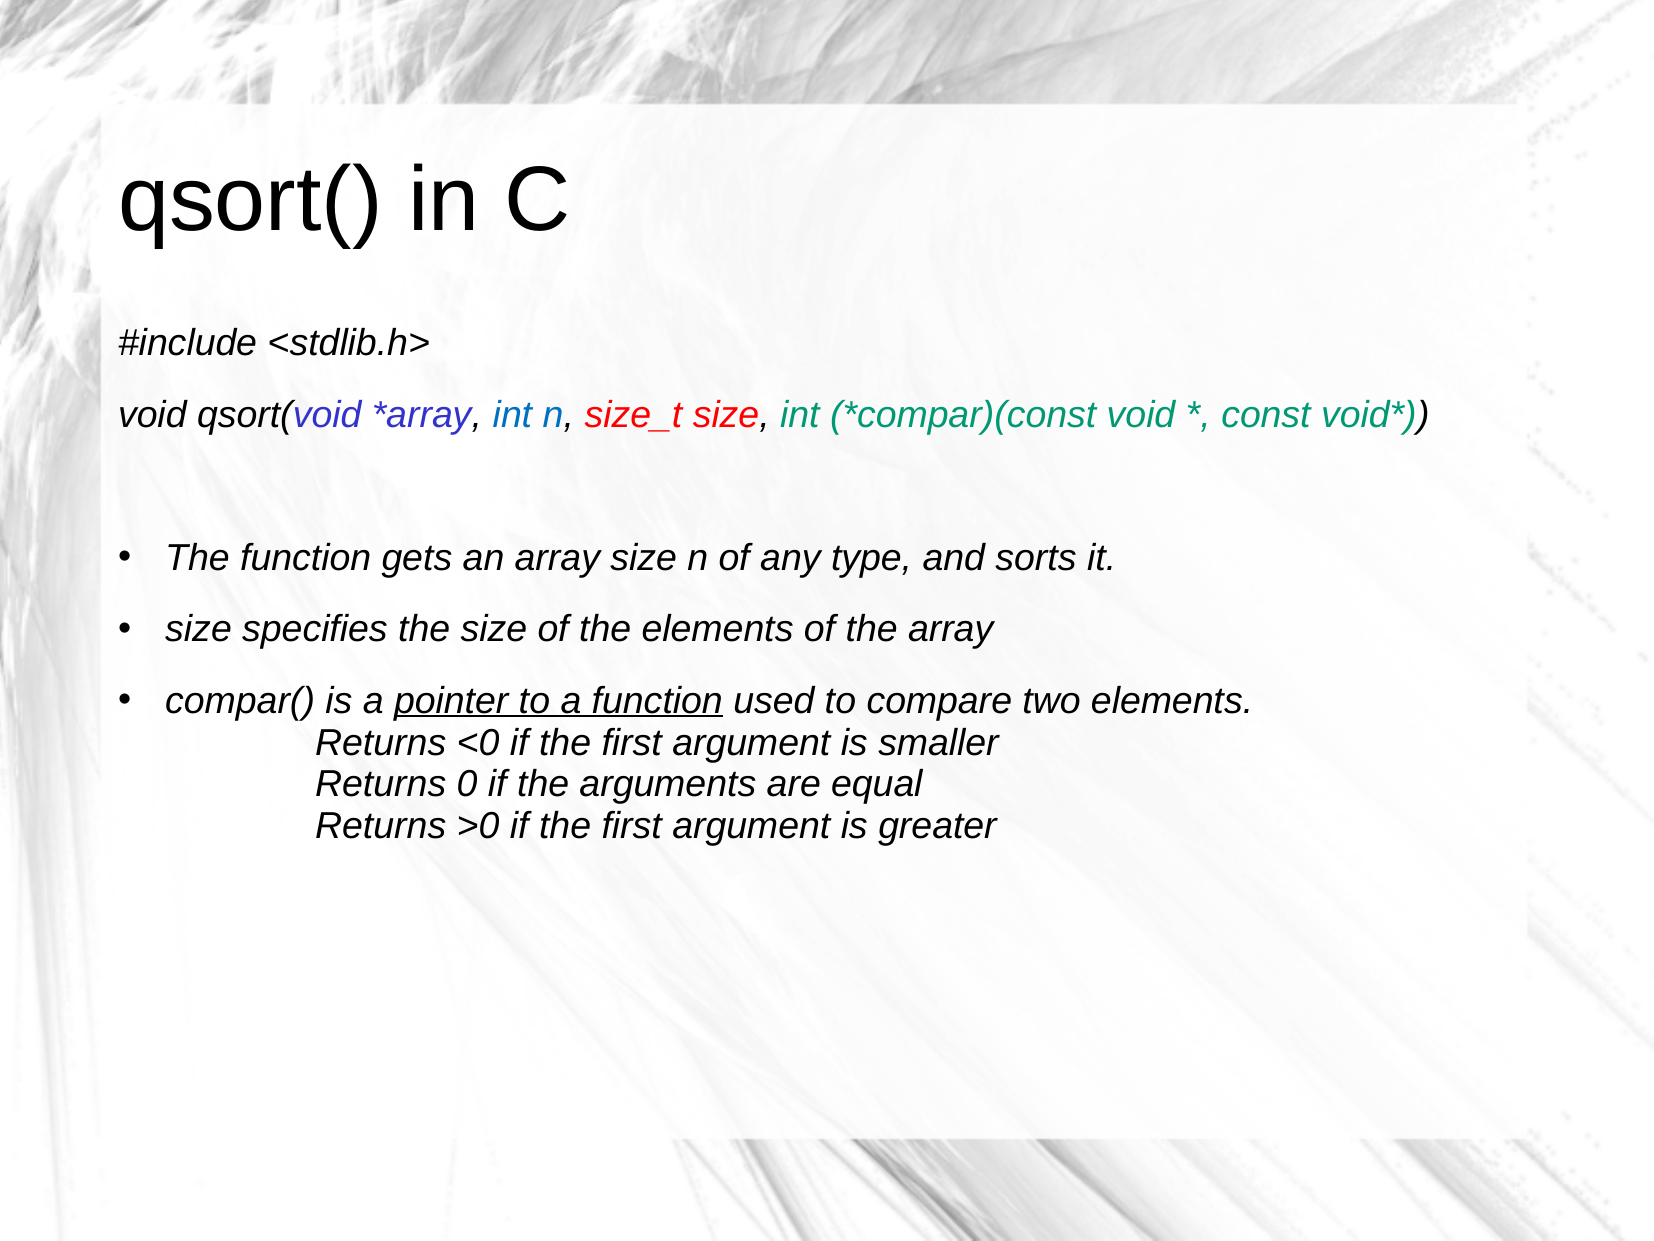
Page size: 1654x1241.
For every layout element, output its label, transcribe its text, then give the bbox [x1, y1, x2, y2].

picture [0, 0, 1654, 1241]
title qsort() in C [118, 112, 1506, 281]
list #include <stdlib.h> void qsort(void *array, int n, size_t size, int (*compar)(const void *, const void*)) The function gets an array size n of any type, and sorts it. size specifies the size of the elements of the array compar() is a pointer to a function used to compare two elements. Returns <0 if the first argument is smaller Returns 0 if the arguments are equal Returns >0 if the first argument is greater [118, 319, 1571, 1109]
